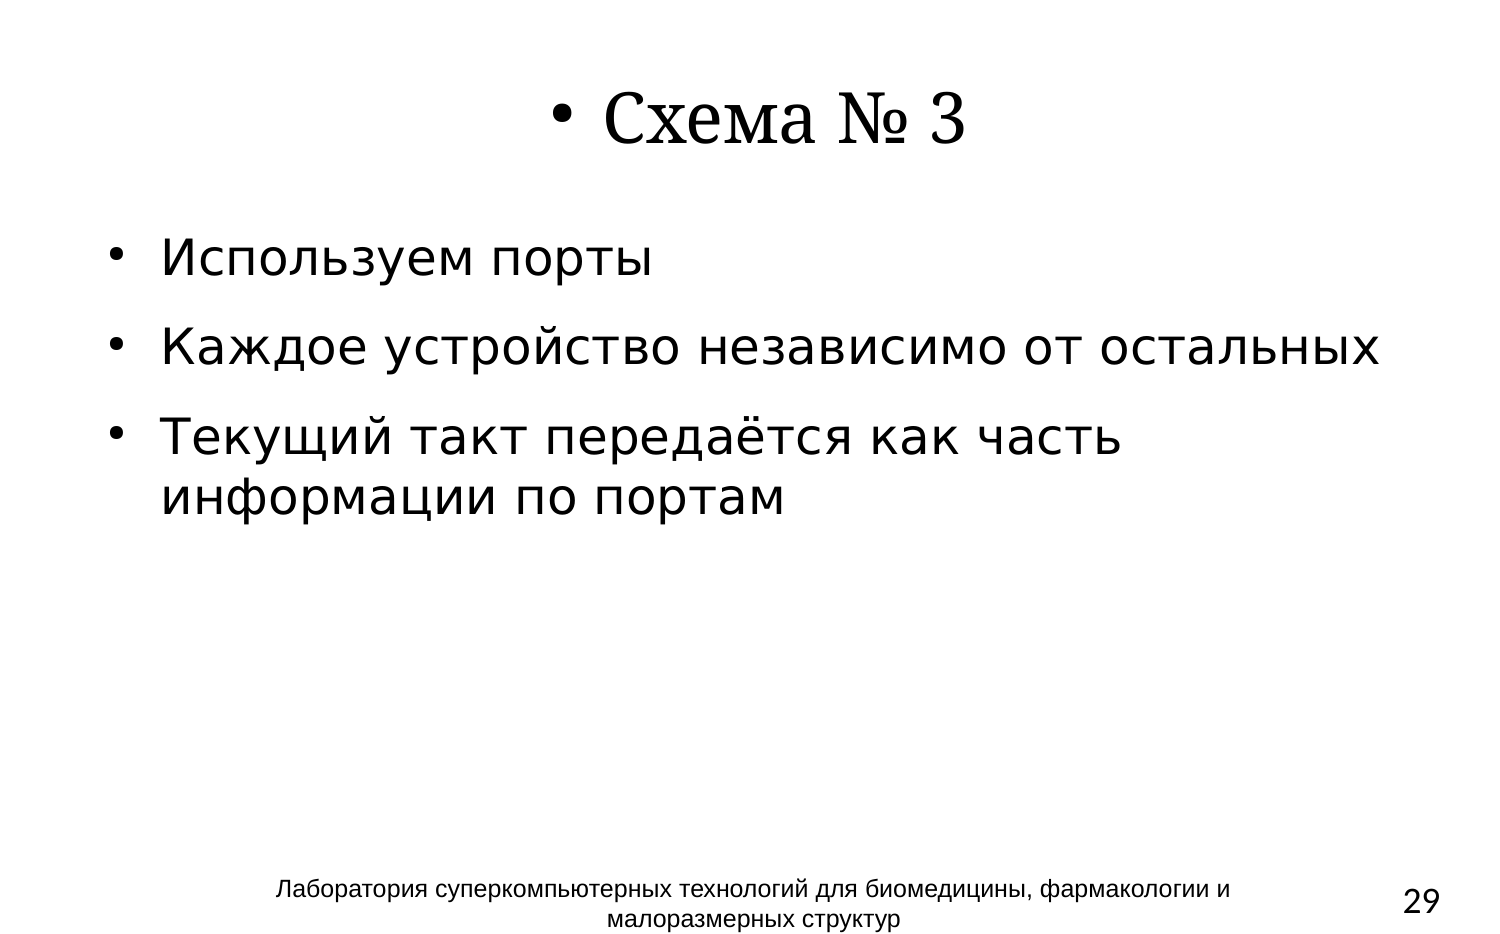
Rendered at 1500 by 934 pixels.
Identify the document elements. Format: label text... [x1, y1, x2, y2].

text_box Лаборатория суперкомпьютерных технологий для биомедицины, фармакологии и малоразмерных структур [171, 864, 1338, 915]
list Используем порты Каждое устройство независимо от остальных Текущий такт передаётся как часть информации по портам [75, 217, 1447, 760]
text_box 29 [1387, 868, 1473, 918]
title Схема № 3 [75, 29, 1425, 201]
